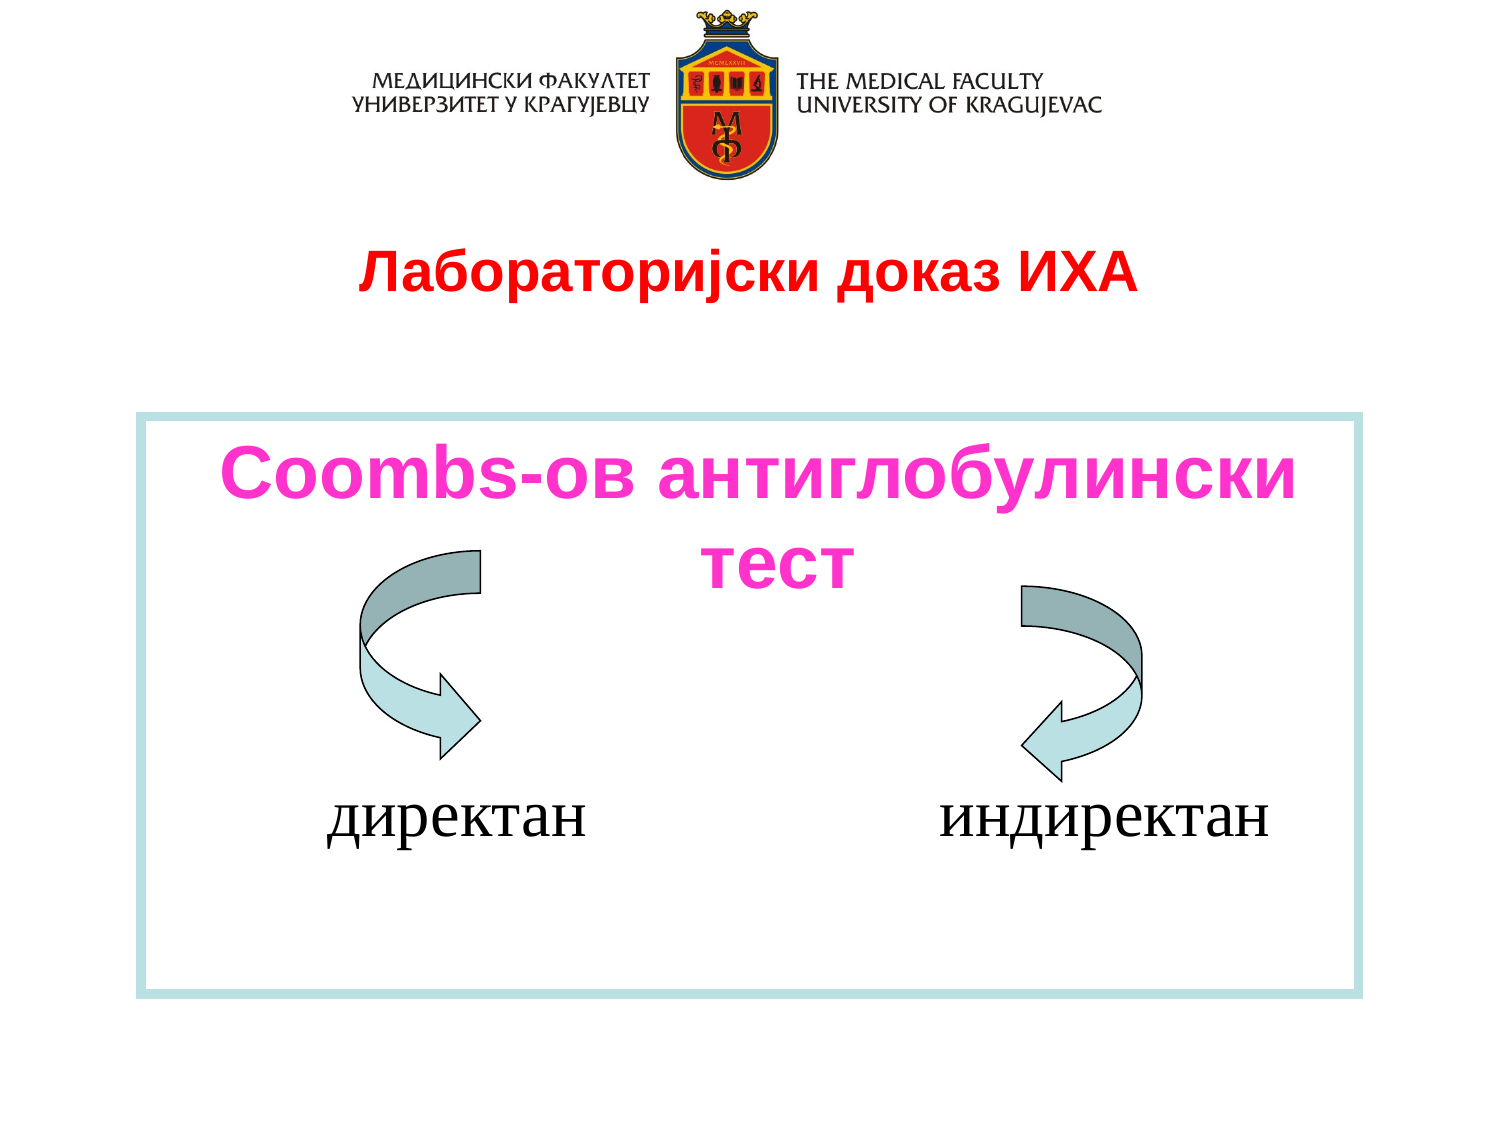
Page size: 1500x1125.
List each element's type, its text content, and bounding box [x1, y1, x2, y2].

text_box [360, 550, 481, 759]
text_box индиректан [924, 762, 1300, 858]
title Лабораторијски доказ ИХА [74, 173, 1426, 362]
list Coоmbs-ов антиглобулински тест [140, 416, 1360, 995]
text_box директан [312, 762, 620, 858]
text_box [1021, 586, 1142, 782]
picture [328, 0, 1125, 173]
